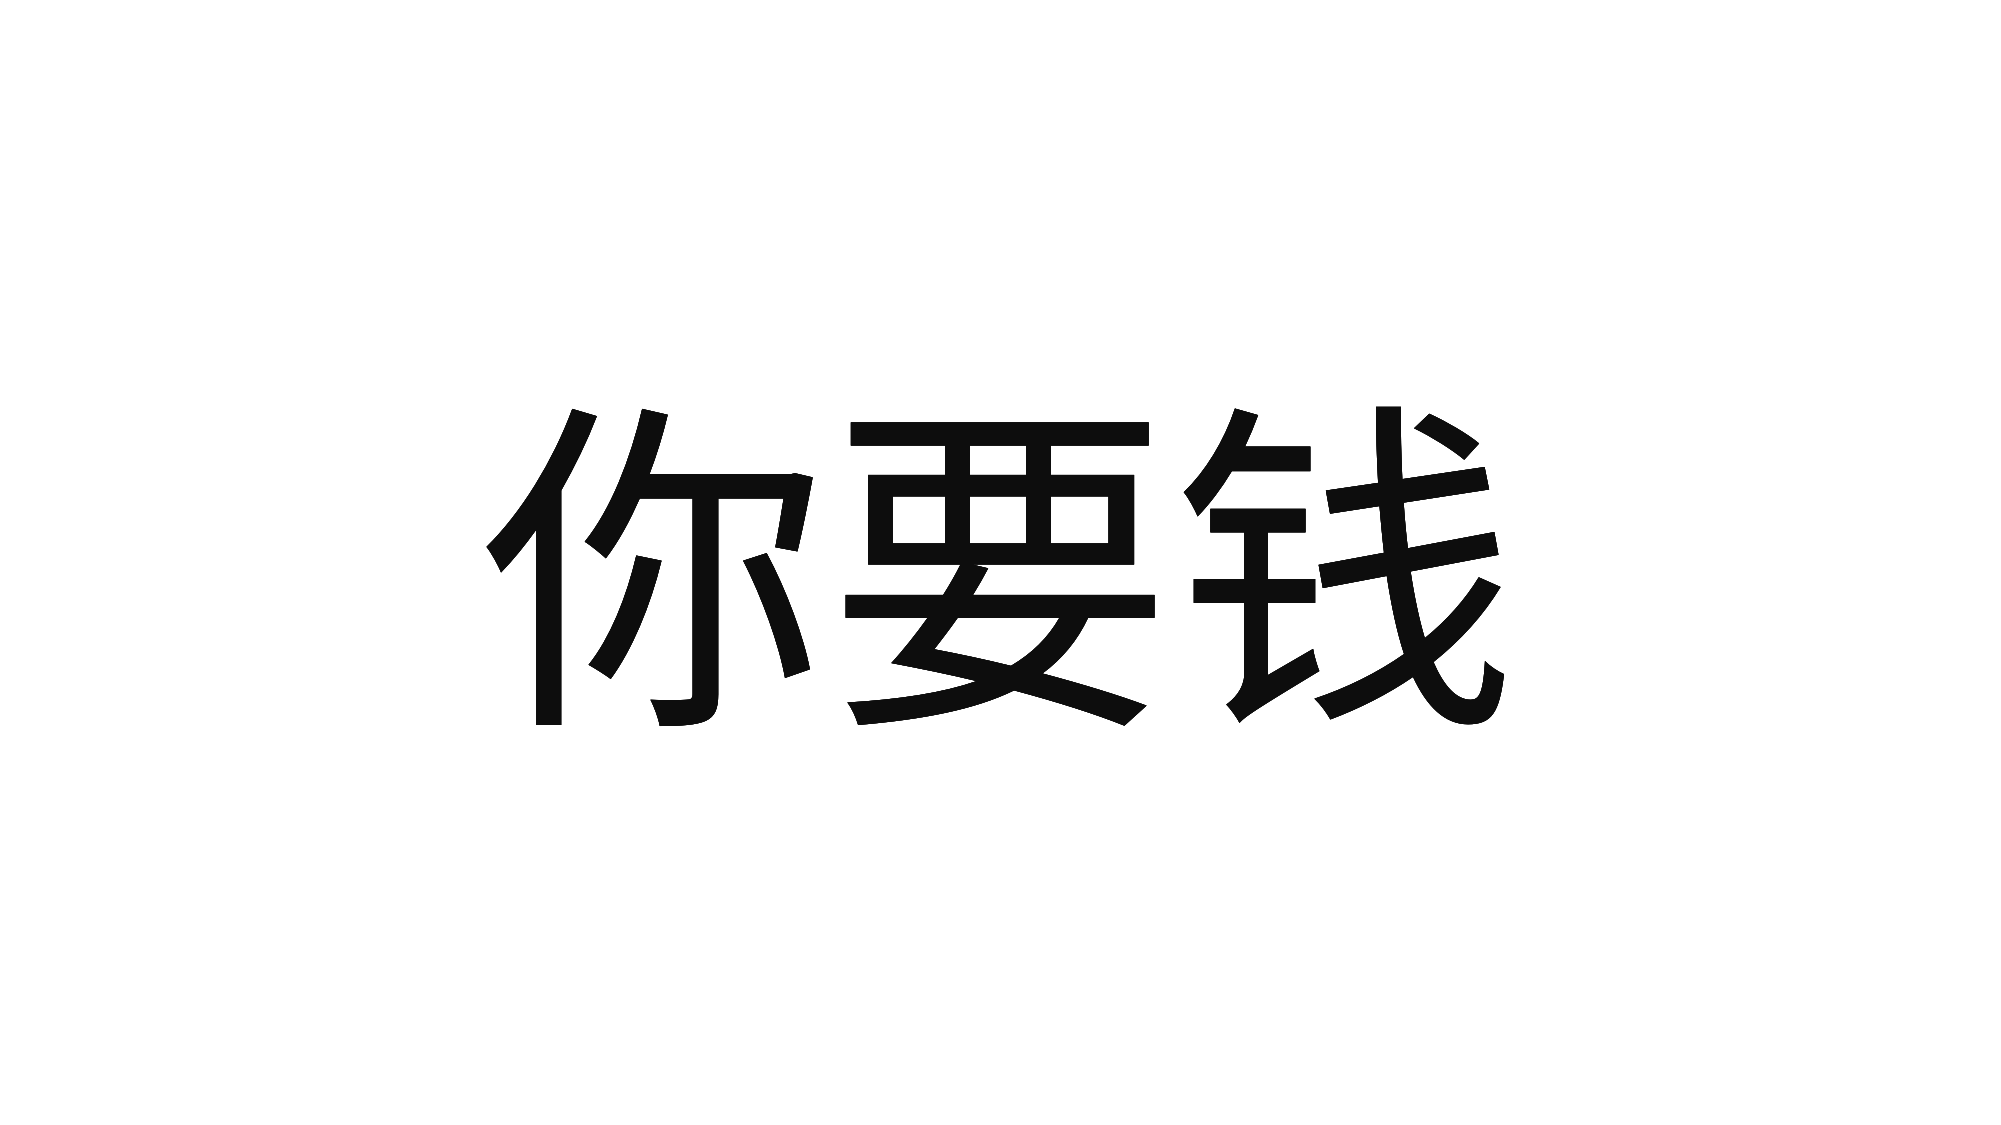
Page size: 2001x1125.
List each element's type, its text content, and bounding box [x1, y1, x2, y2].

text_box 你要钱 [466, 345, 1534, 776]
